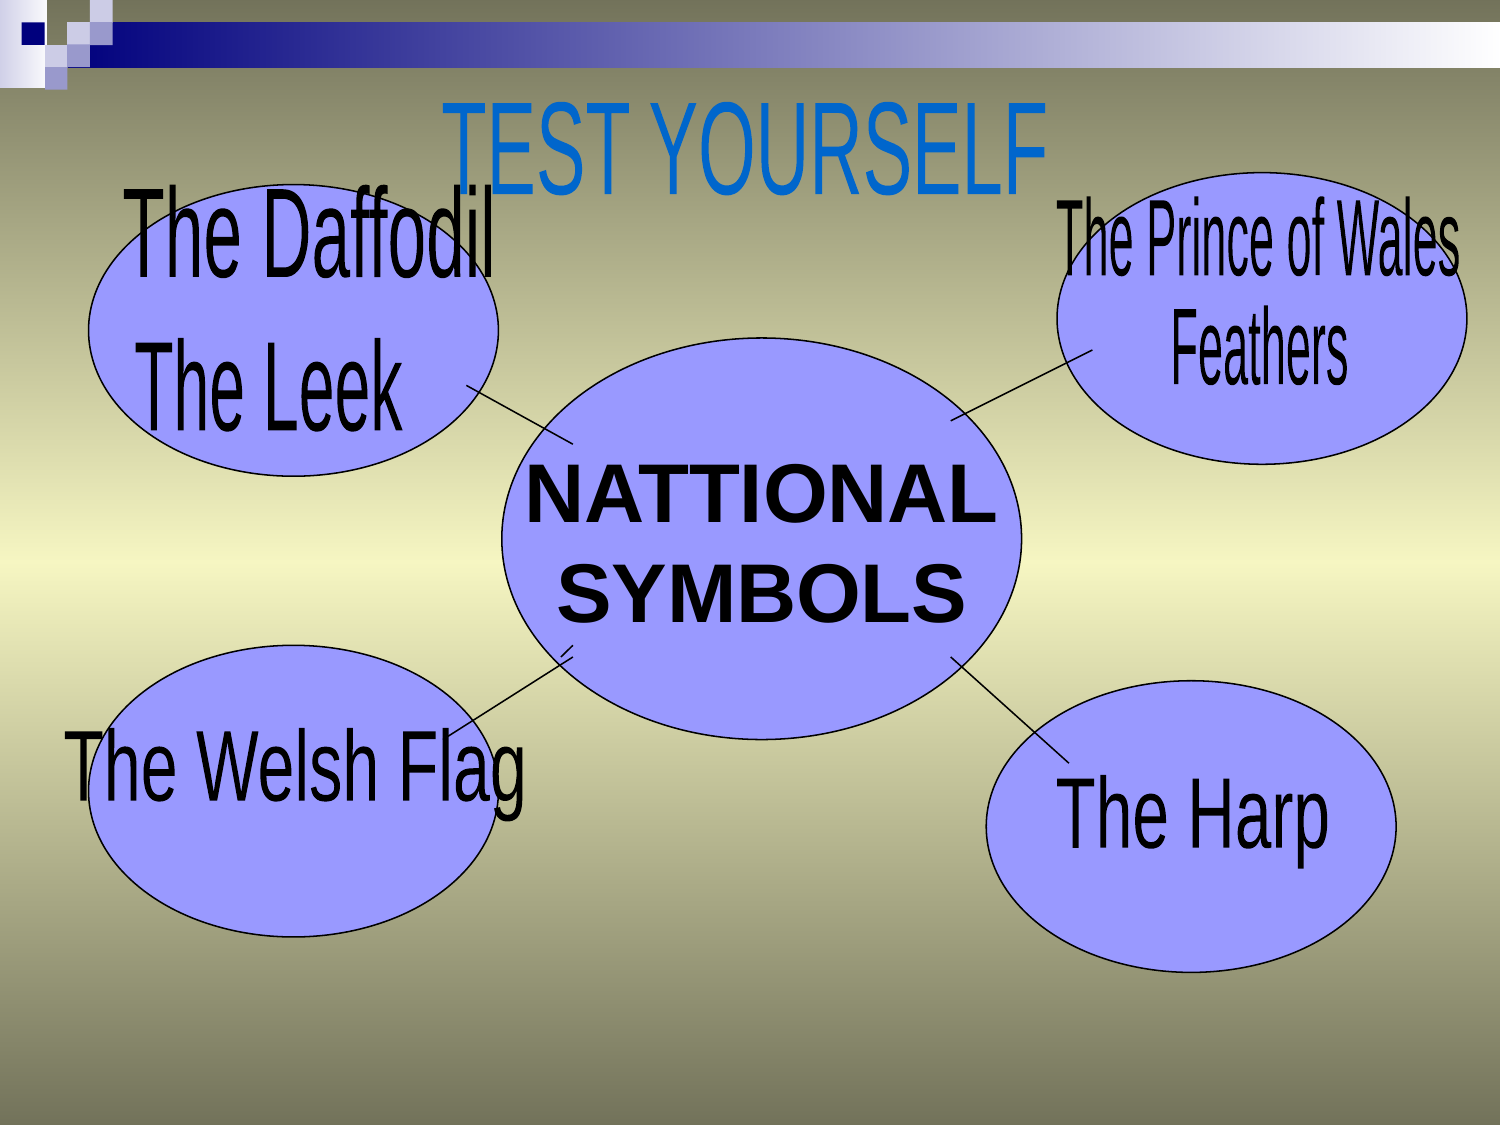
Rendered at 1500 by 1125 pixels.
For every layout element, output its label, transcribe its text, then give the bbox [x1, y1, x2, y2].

text_box [986, 680, 1397, 973]
text_box [1057, 172, 1467, 465]
text_box NATTIONAL SYMBOLS [673, 337, 851, 350]
text_box [560, 350, 1034, 411]
text_box [88, 645, 499, 937]
text_box NATTIONAL SYMBOLS [501, 411, 1022, 740]
text_box [88, 184, 499, 477]
